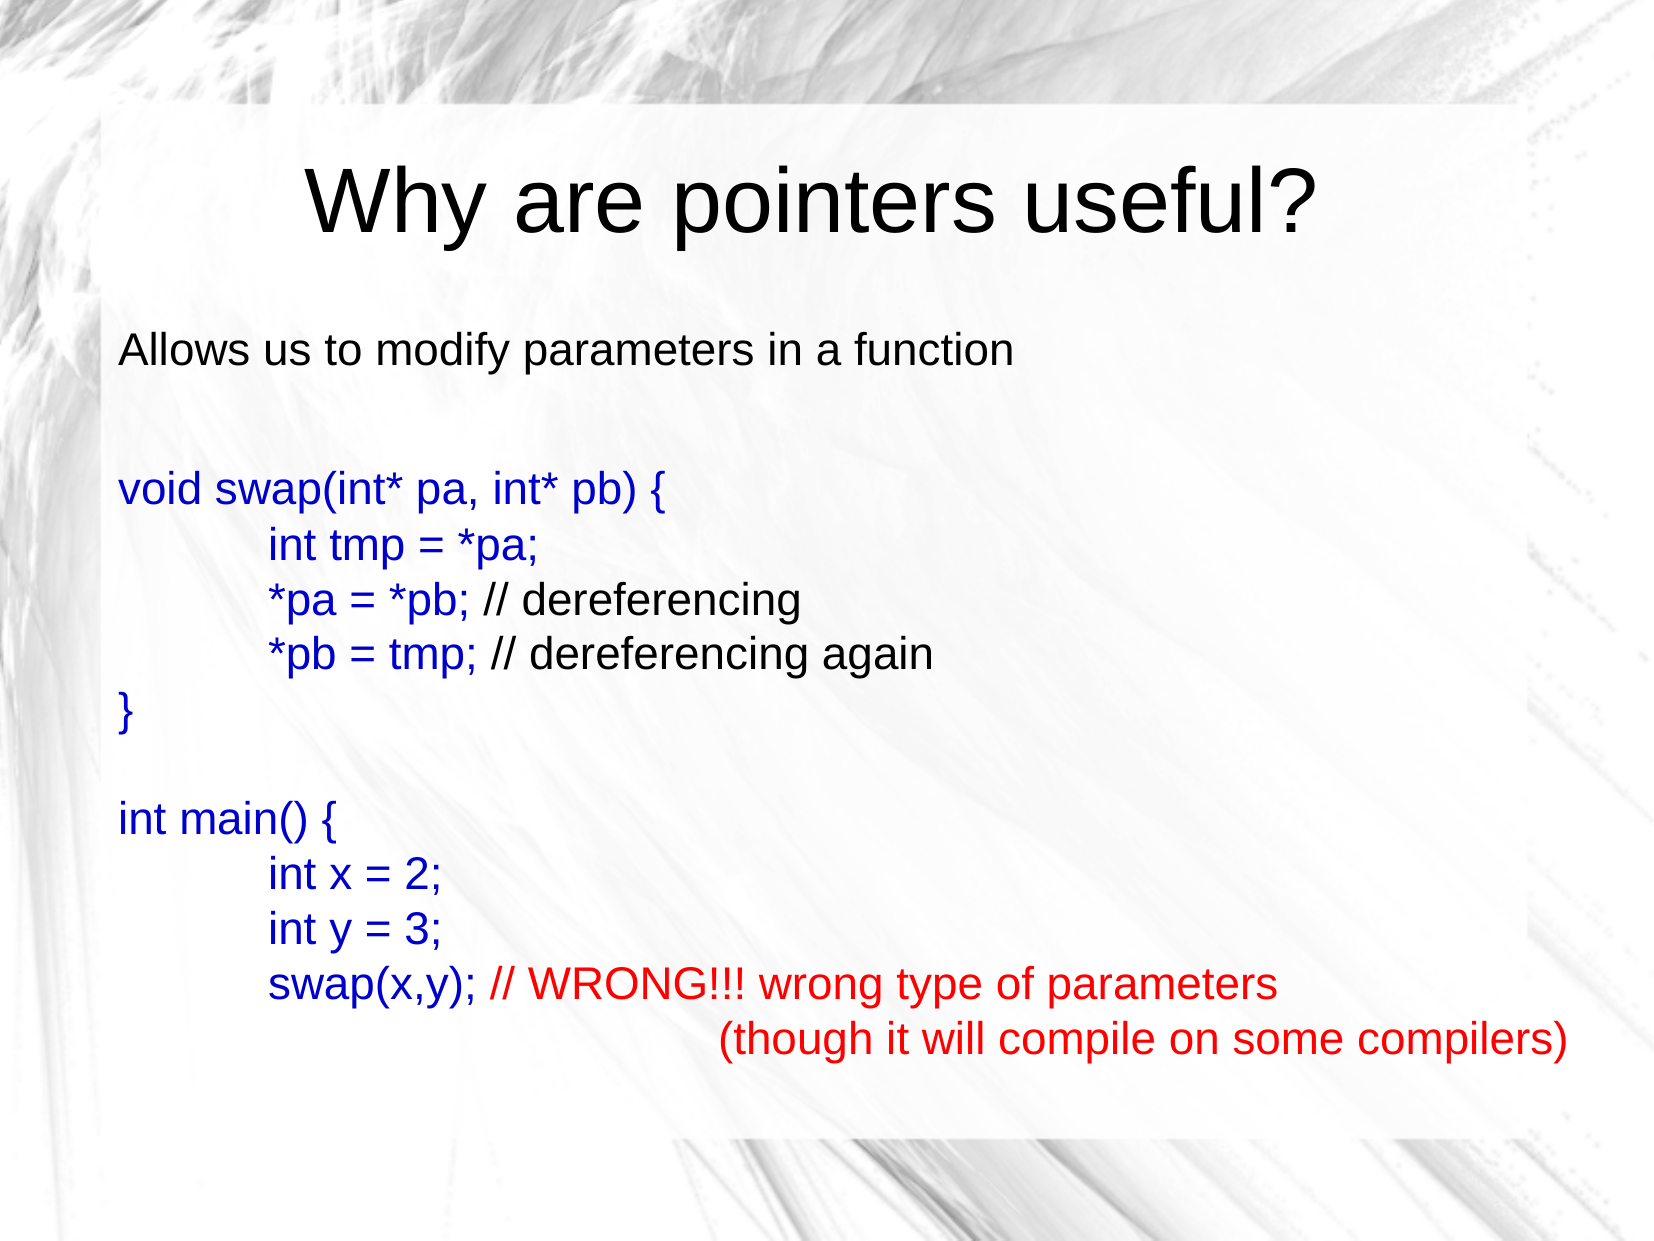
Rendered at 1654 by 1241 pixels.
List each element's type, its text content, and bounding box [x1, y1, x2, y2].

title Why are pointers useful? [118, 112, 1506, 281]
picture [0, 0, 1654, 1241]
list Allows us to modify parameters in a function void swap(int* pa, int* pb) { int tmp = *pa; *pa = *pb; // dereferencing *pb = tmp; // dereferencing again } int main() { int x = 2; int y = 3; swap(x,y); // WRONG!!! wrong type of parameters (though it will compile on some compilers) [118, 319, 1571, 1159]
